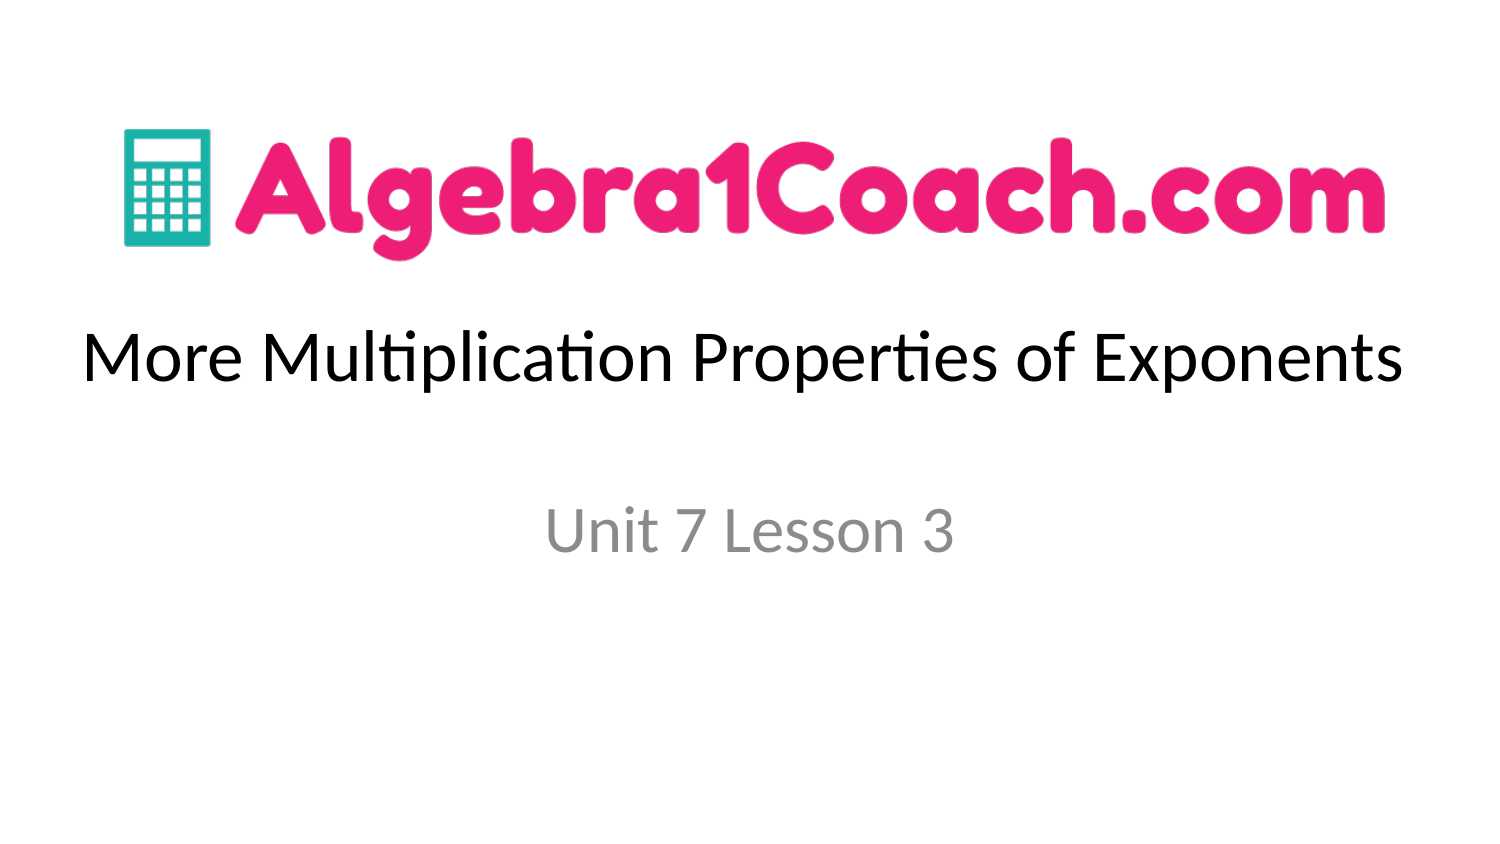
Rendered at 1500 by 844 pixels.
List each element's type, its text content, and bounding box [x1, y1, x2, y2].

subtitle Unit 7 Lesson 3 [225, 478, 1275, 694]
title More Multiplication Properties of Exponents [62, 262, 1425, 443]
picture [69, 113, 1421, 284]
